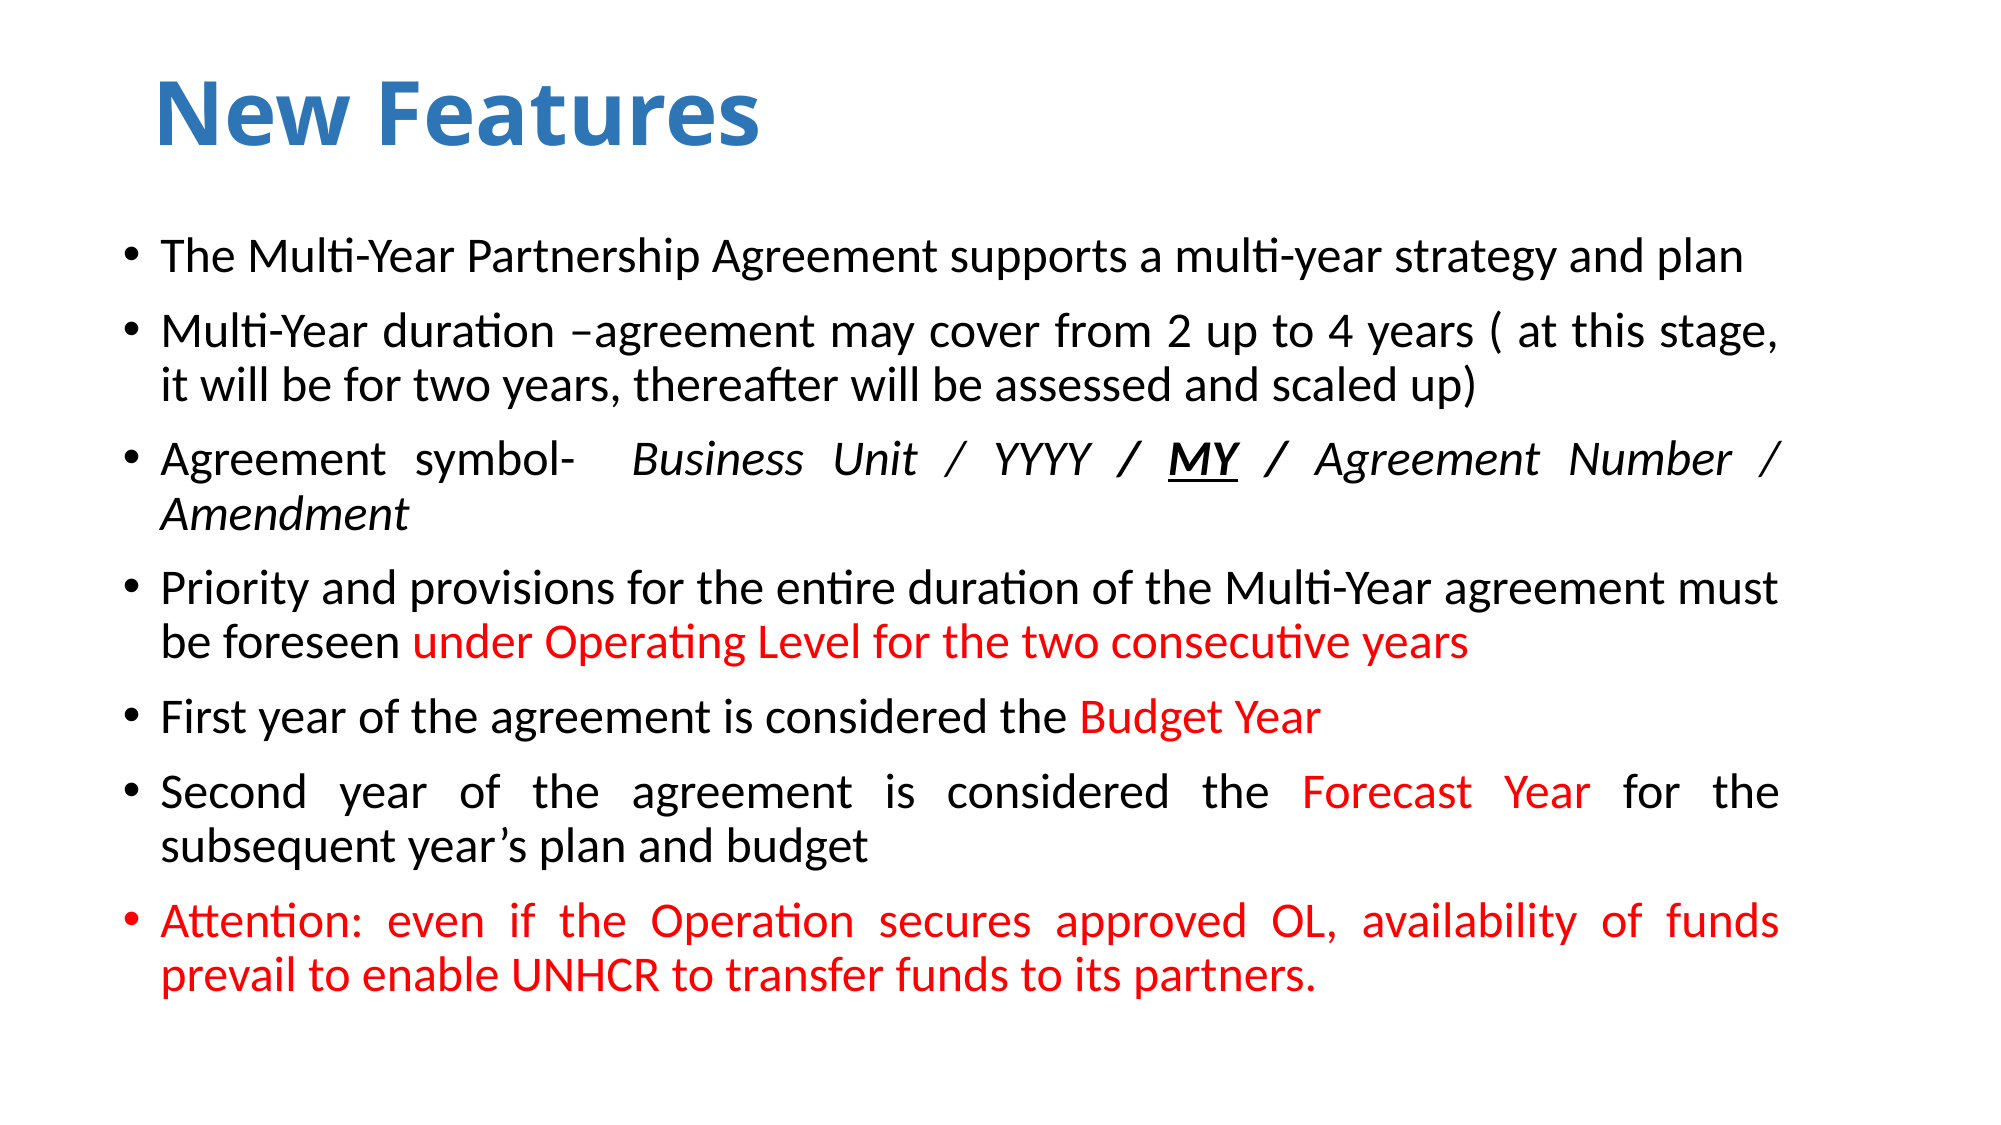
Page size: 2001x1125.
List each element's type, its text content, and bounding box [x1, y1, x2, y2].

list The Multi-Year Partnership Agreement supports a multi-year strategy and plan Multi-Year duration –agreement may cover from 2 up to 4 years ( at this stage, it will be for two years, thereafter will be assessed and scaled up) Agreement symbol- Business Unit / YYYY / MY / Agreement Number / Amendment Priority and provisions for the entire duration of the Multi-Year agreement must be foreseen under Operating Level for the two consecutive years First year of the agreement is considered the Budget Year Second year of the agreement is considered the Forecast Year for the subsequent year’s plan and budget Attention: even if the Operation secures approved OL, availability of funds prevail to enable UNHCR to transfer funds to its partners. [107, 221, 1796, 1046]
title New Features [137, 61, 1865, 173]
